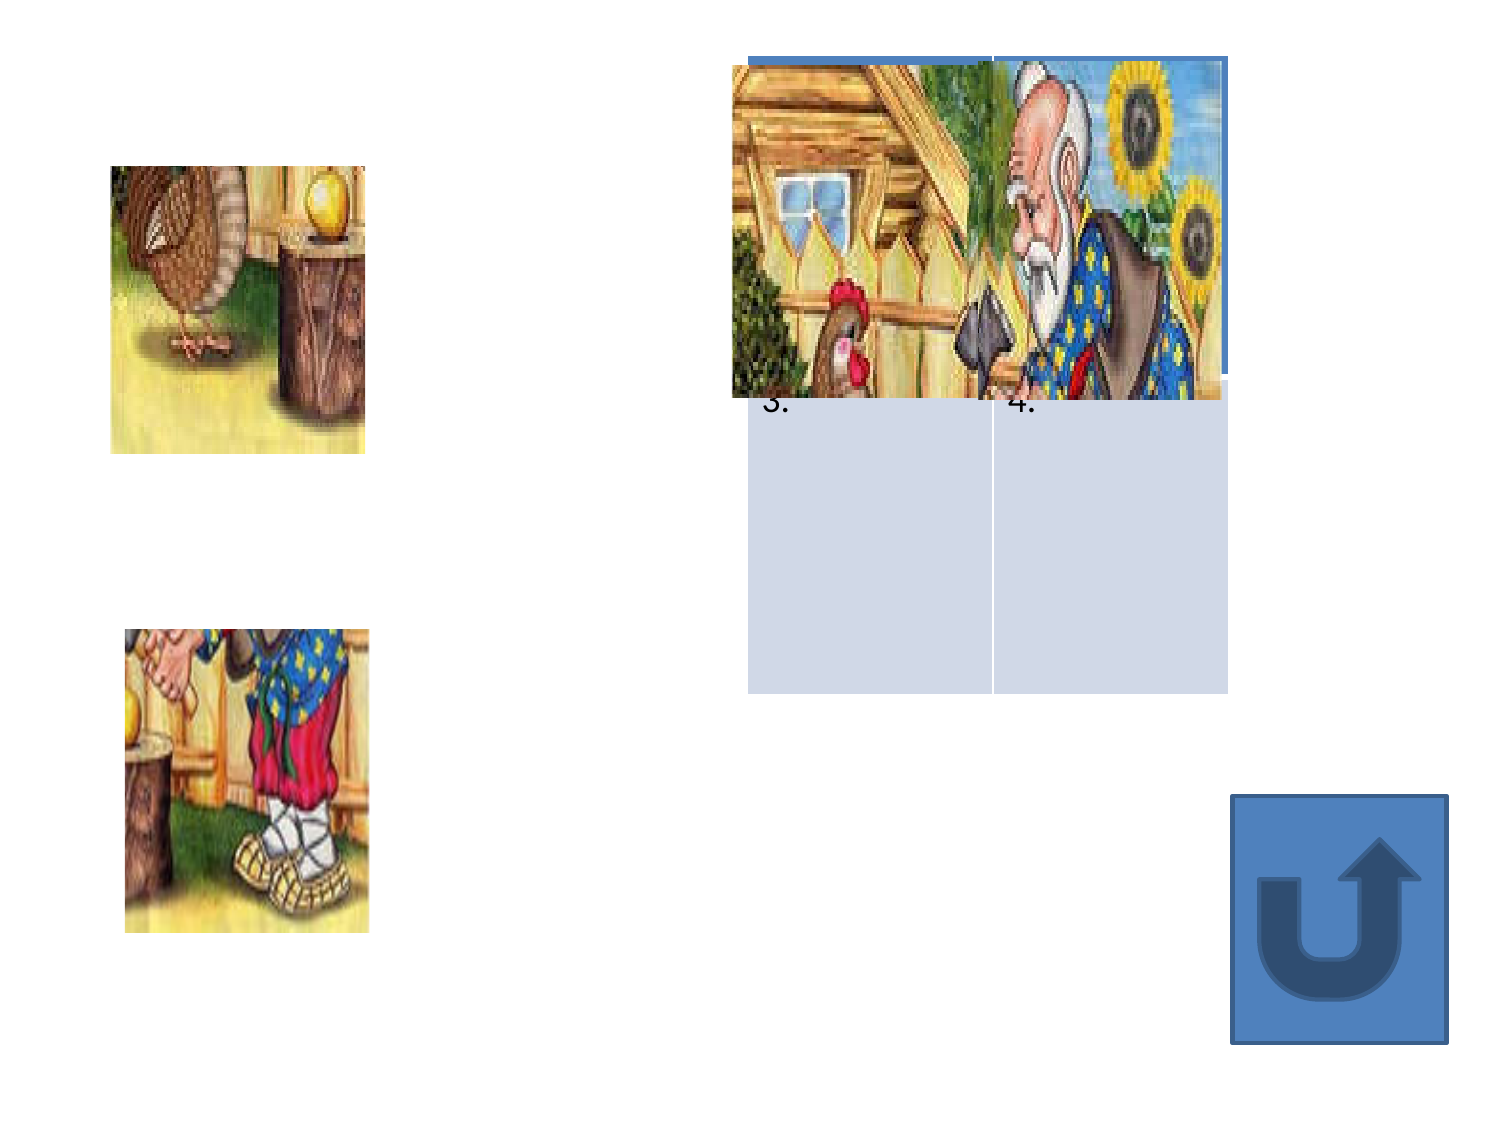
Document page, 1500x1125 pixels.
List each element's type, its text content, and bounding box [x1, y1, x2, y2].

text_box [1230, 794, 1449, 1045]
table_header 1. [748, 56, 992, 63]
table_cell 3. [748, 405, 992, 694]
picture [731, 61, 1222, 401]
picture [124, 629, 370, 933]
table_header 2. [994, 56, 1228, 374]
table_cell 4. [994, 380, 1228, 694]
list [110, 166, 366, 455]
